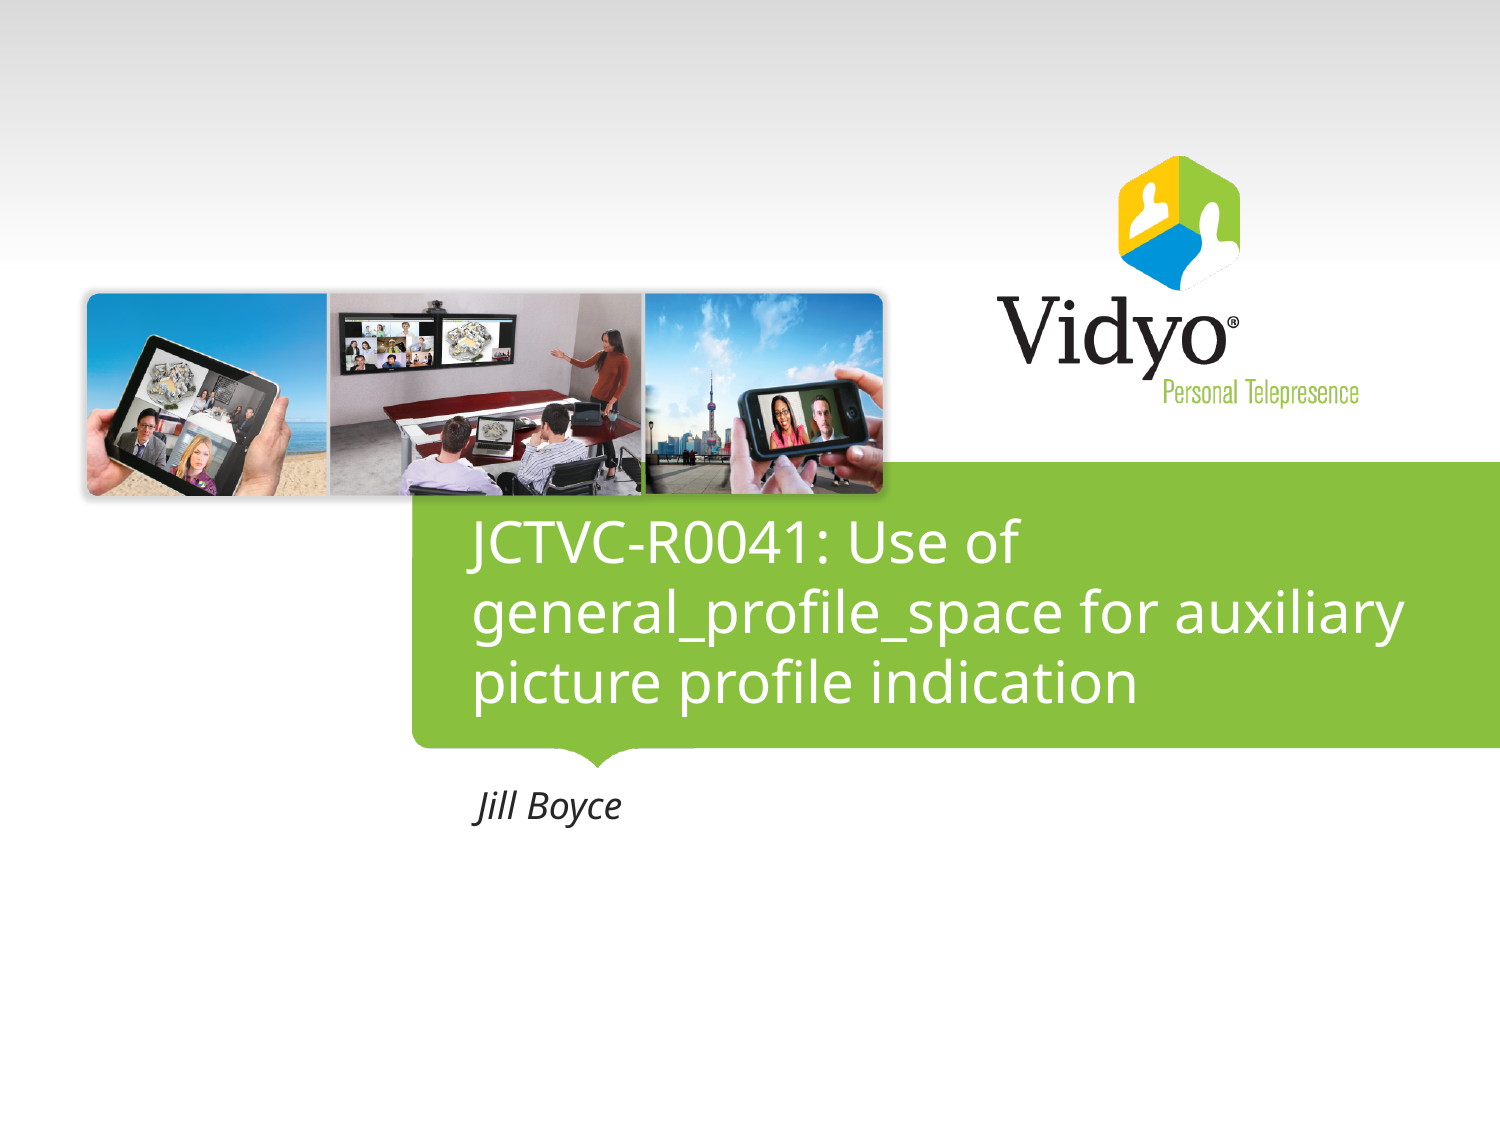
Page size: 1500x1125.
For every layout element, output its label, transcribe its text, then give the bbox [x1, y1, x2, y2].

text_box JCTVC-R0041: Use of general_profile_space for auxiliary picture profile indication [456, 497, 1450, 723]
picture [75, 287, 1500, 768]
text_box Jill Boyce [462, 774, 1175, 850]
picture [987, 149, 1367, 415]
